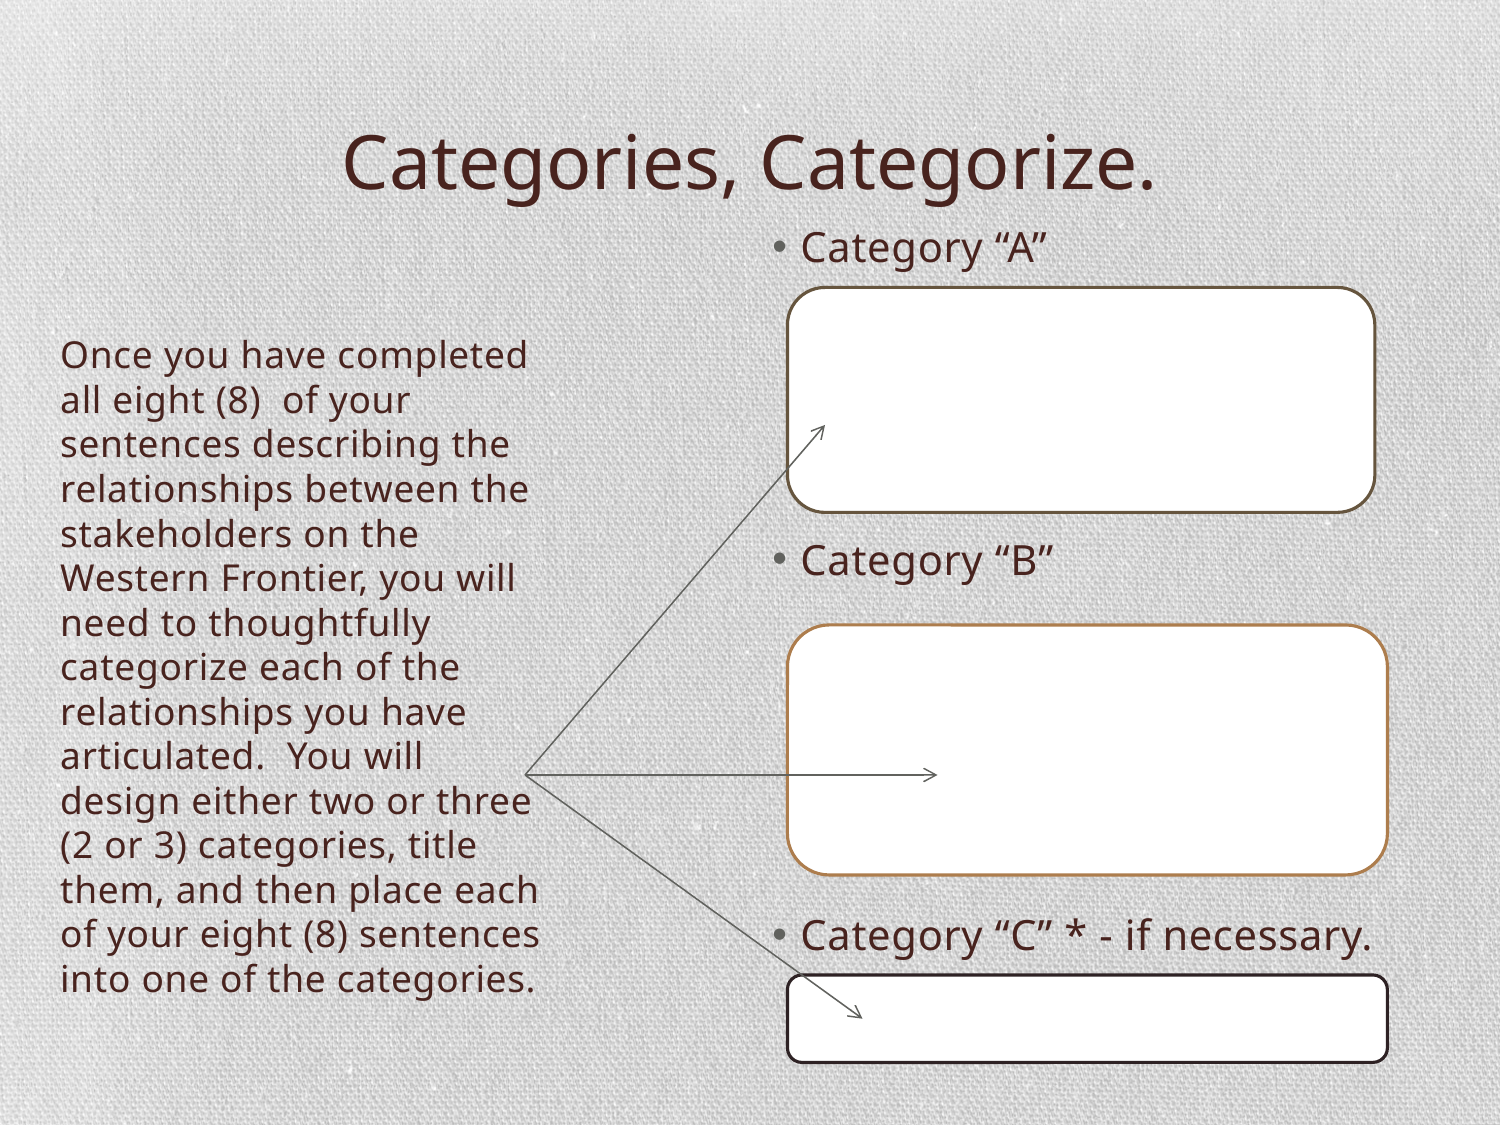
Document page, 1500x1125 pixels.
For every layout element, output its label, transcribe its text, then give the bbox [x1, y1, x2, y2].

text_box [835, 623, 1390, 877]
list Once you have completed all eight (8) of your sentences describing the relationships between the stakeholders on the Western Frontier, you will need to thoughtfully categorize each of the relationships you have articulated. You will design either two or three (2 or 3) categories, title them, and then place each of your eight (8) sentences into one of the categories. [45, 213, 563, 1023]
text_box [785, 285, 1377, 514]
title Categories, Categorize. [45, 37, 1455, 213]
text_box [524, 424, 826, 774]
text_box [785, 973, 1390, 1065]
list Category “A” Category “B” Category “C” * - if necessary. [757, 213, 1455, 1113]
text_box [524, 774, 863, 1019]
